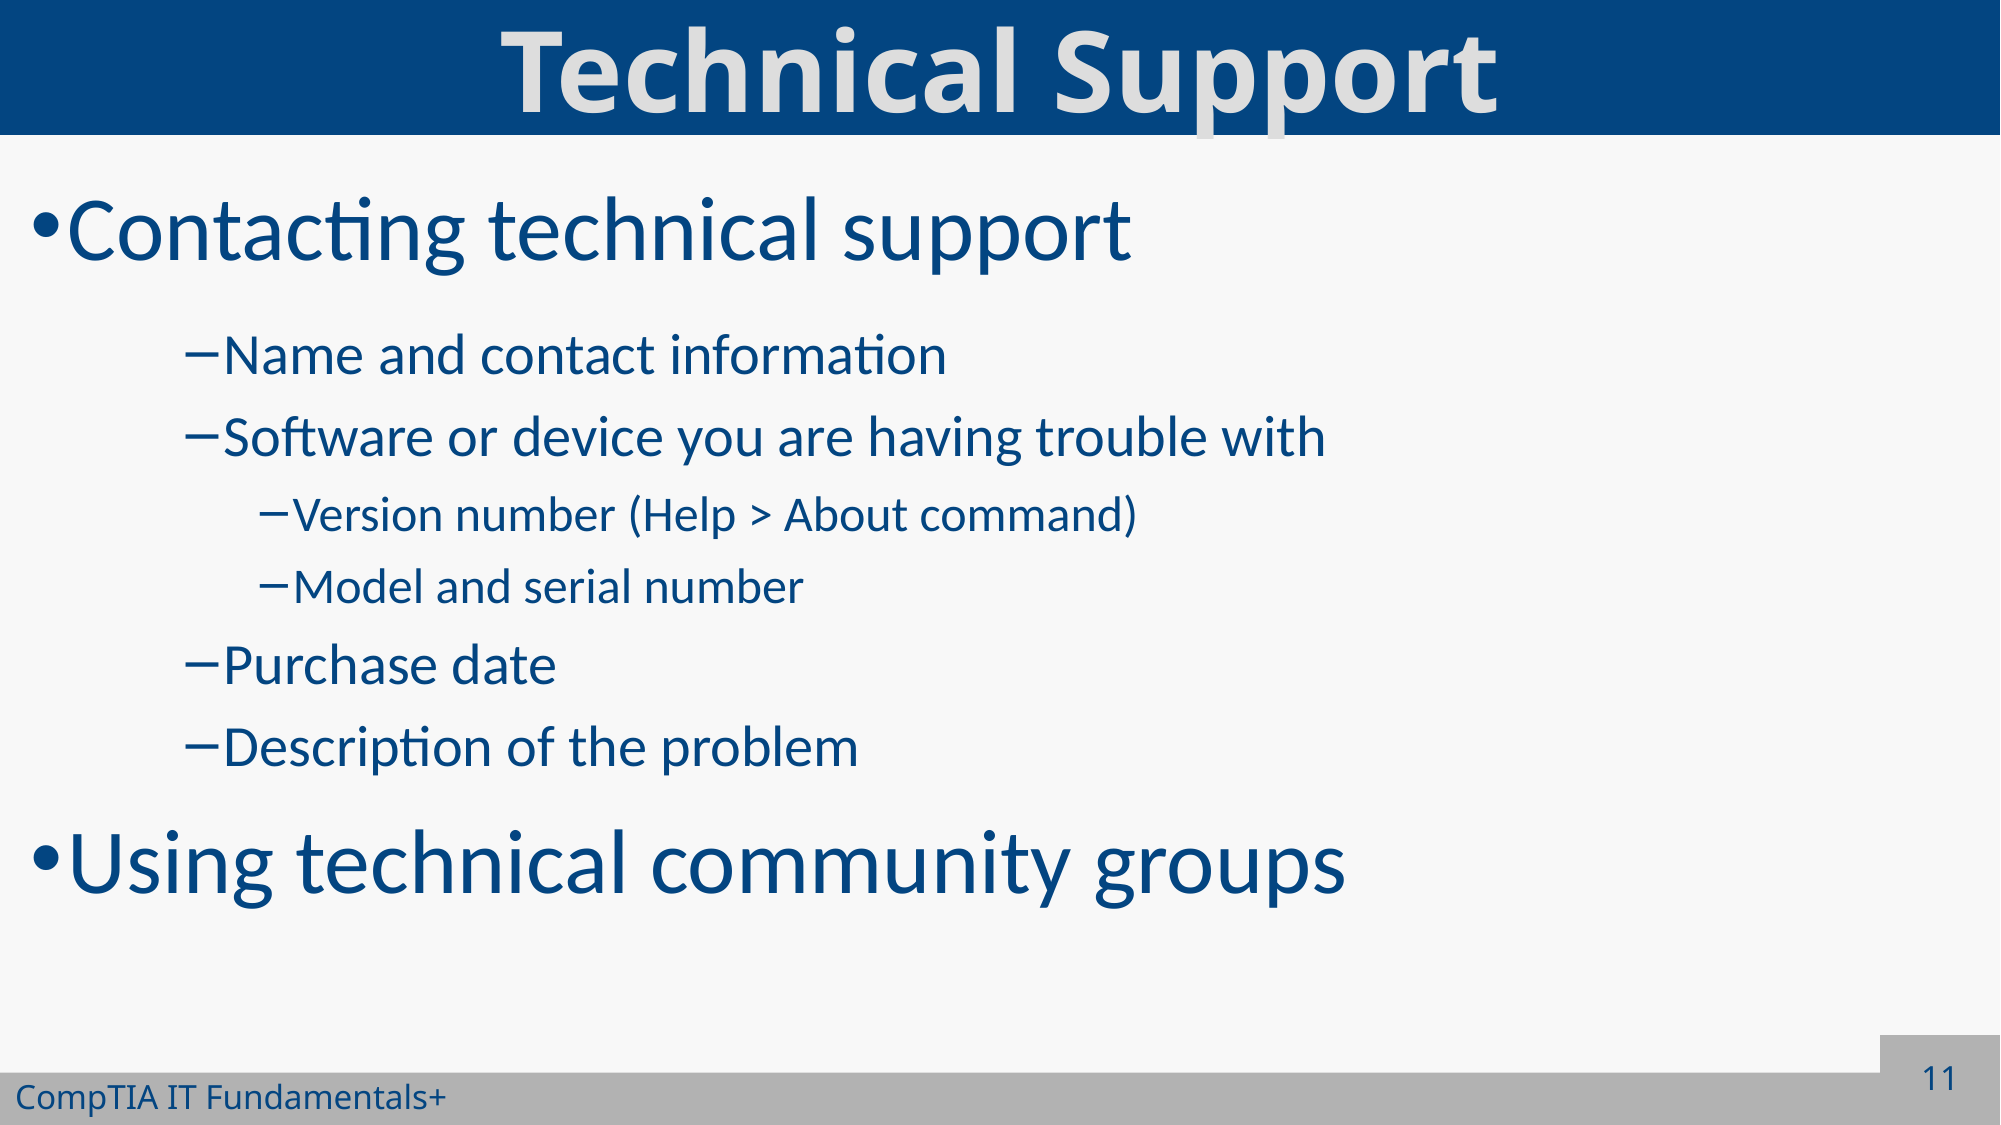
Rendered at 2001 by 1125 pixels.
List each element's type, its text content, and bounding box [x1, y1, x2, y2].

title Technical Support [0, 0, 2000, 135]
footer CompTIA IT Fundamentals+ [0, 1072, 1880, 1125]
list Contacting technical support Name and contact information Software or device you are having trouble with Version number (Help > About command) Model and serial number Purchase date Description of the problem Using technical community groups [15, 149, 1980, 1065]
slide_number 11 [1880, 1035, 2000, 1125]
